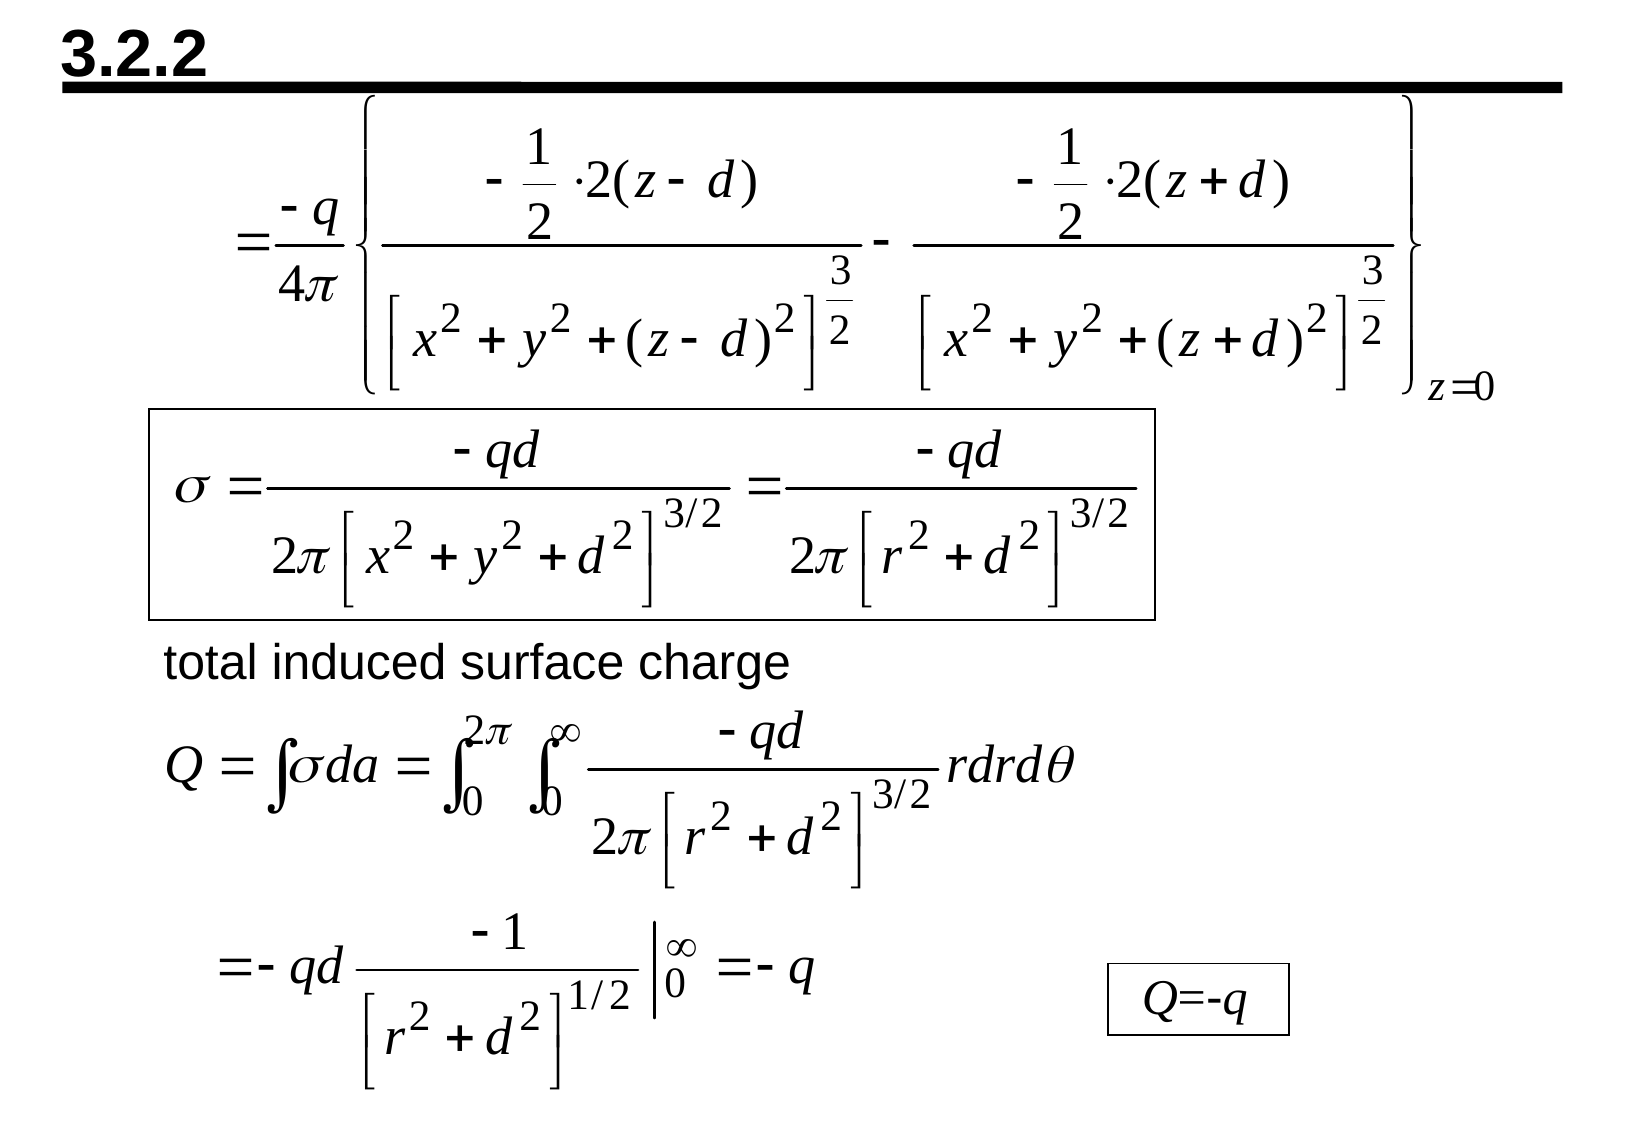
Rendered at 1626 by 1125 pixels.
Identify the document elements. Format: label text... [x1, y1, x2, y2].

text_box [149, 408, 1155, 620]
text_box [172, 420, 1142, 613]
text_box 3.2.2 [45, 2, 224, 98]
text_box total induced surface charge [148, 621, 1002, 697]
text_box [1107, 963, 1289, 1035]
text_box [210, 902, 820, 1095]
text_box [162, 701, 1082, 894]
text_box Q=-q [1126, 956, 1430, 1032]
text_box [228, 89, 1498, 407]
